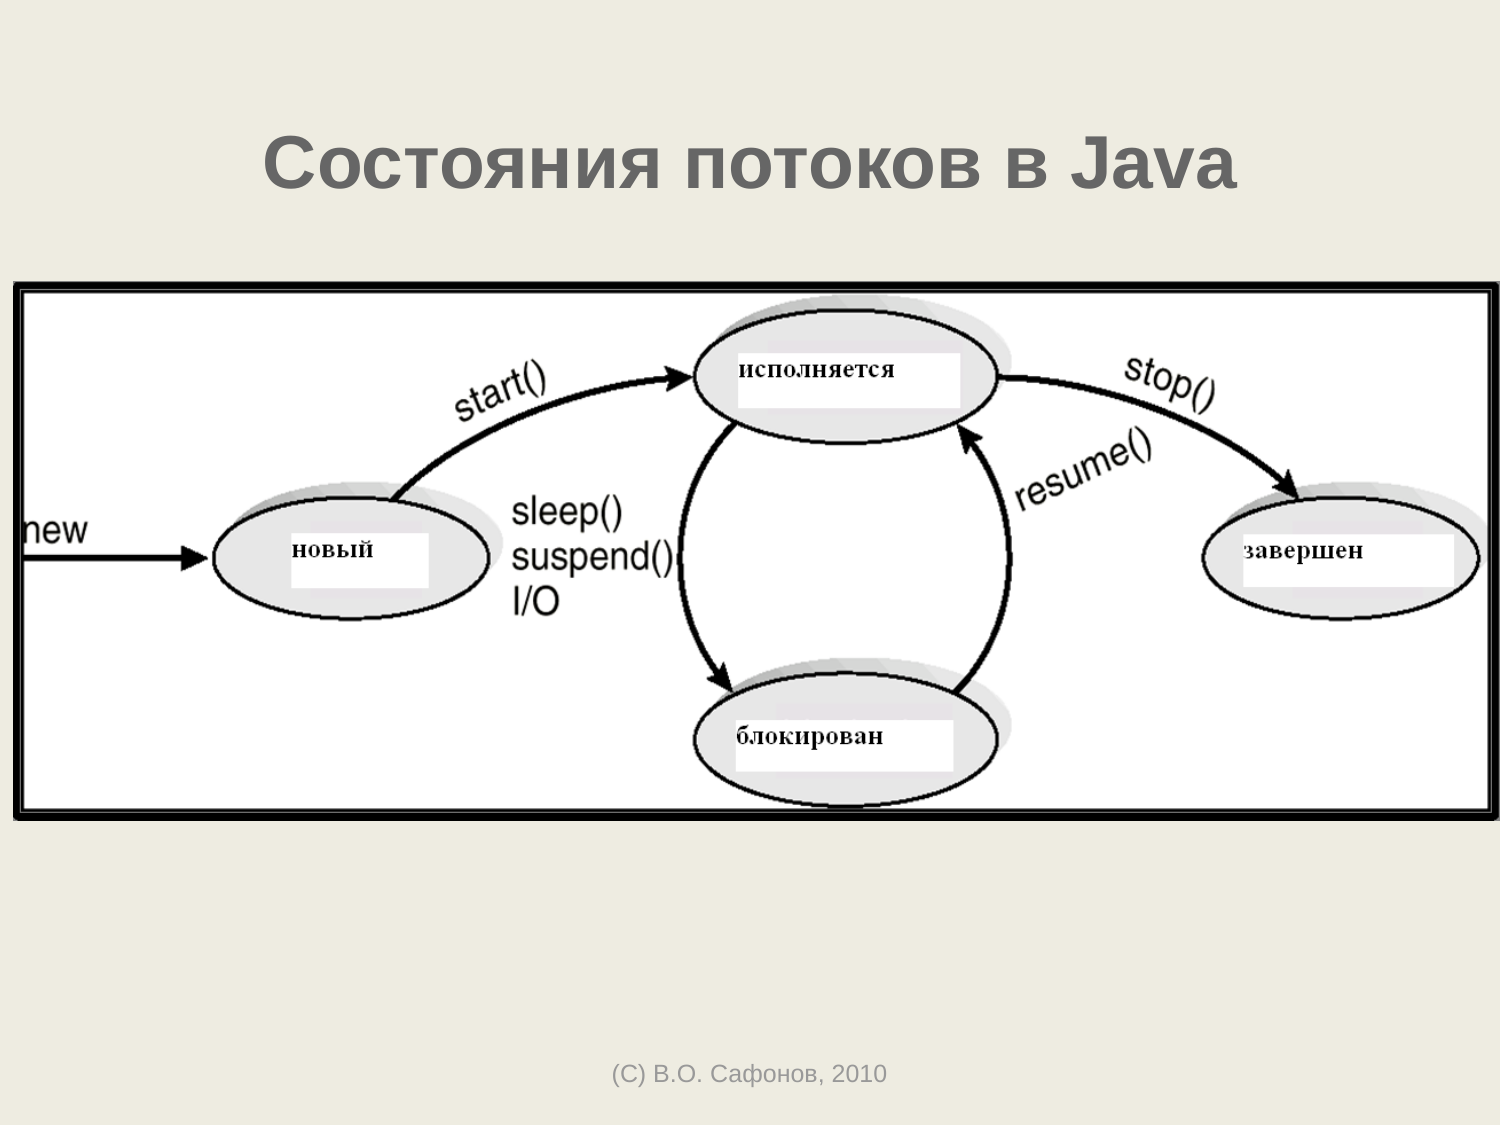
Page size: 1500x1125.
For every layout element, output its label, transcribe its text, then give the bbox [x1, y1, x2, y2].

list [13, 280, 1500, 821]
title Состояния потоков в Java [74, 49, 1426, 268]
footer (C) В.О. Сафонов, 2010 [512, 1042, 988, 1103]
